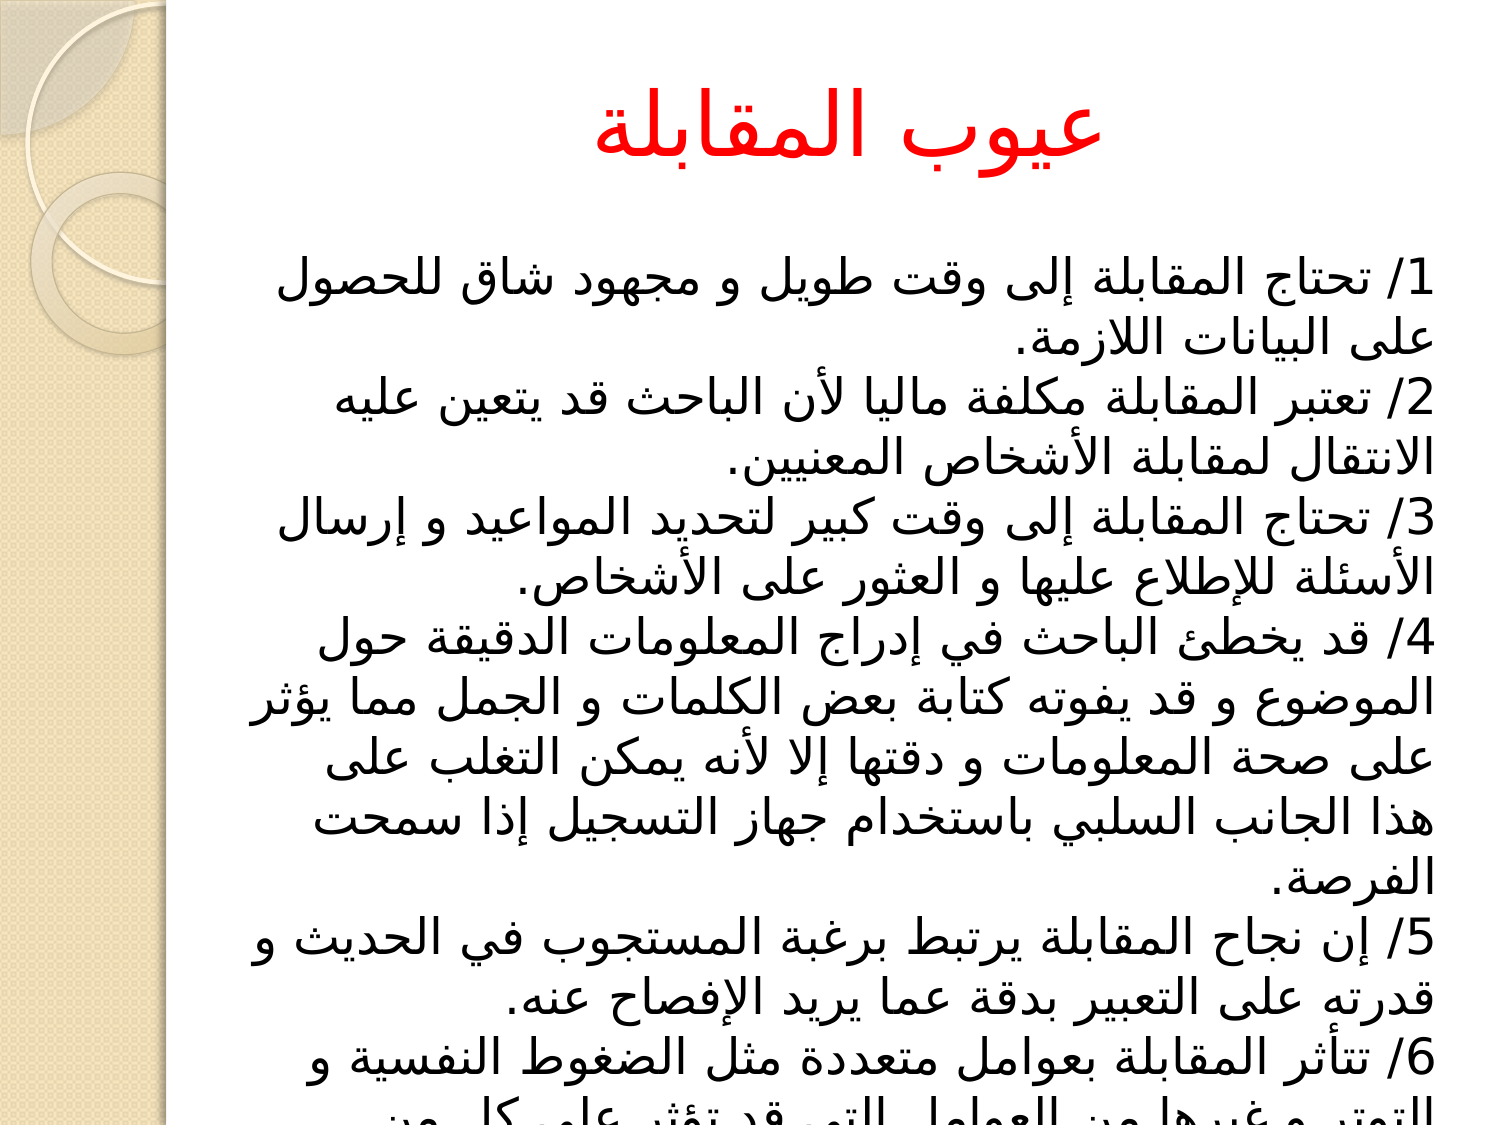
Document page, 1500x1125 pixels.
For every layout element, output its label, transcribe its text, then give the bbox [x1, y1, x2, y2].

title عيوب المقابلة [235, 45, 1466, 197]
list 1/ تحتاج المقابلة إلى وقت طويل و مجهود شاق للحصول على البيانات اللازمة. 2/ تعتبر المقابلة مكلفة ماليا لأن الباحث قد يتعين عليه الانتقال لمقابلة الأشخاص المعنيين. 3/ تحتاج المقابلة إلى وقت كبير لتحديد المواعيد و إرسال الأسئلة للإطلاع عليها و العثور على الأشخاص. 4/ قد يخطئ الباحث في إدراج المعلومات الدقيقة حول الموضوع و قد يفوته كتابة بعض الكلمات و الجمل مما يؤثر على صحة المعلومات و دقتها إلا لأنه يمكن التغلب على هذا الجانب السلبي باستخدام جهاز التسجيل إذا سمحت الفرصة. 5/ إن نجاح المقابلة يرتبط برغبة المستجوب في الحديث و قدرته على التعبير بدقة عما يريد الإفصاح عنه. 6/ تتأثر المقابلة بعوامل متعددة مثل الضغوط النفسية و التوتر و غيرها من العوامل التي قد تؤثر على كل من الباحث و المبحوث. 7/ قد يمتنع المبحوث في الإجابة على الأسئلة الحرجة أو التي تسبب له إزعاجا فيما بعد. [235, 237, 1466, 1025]
